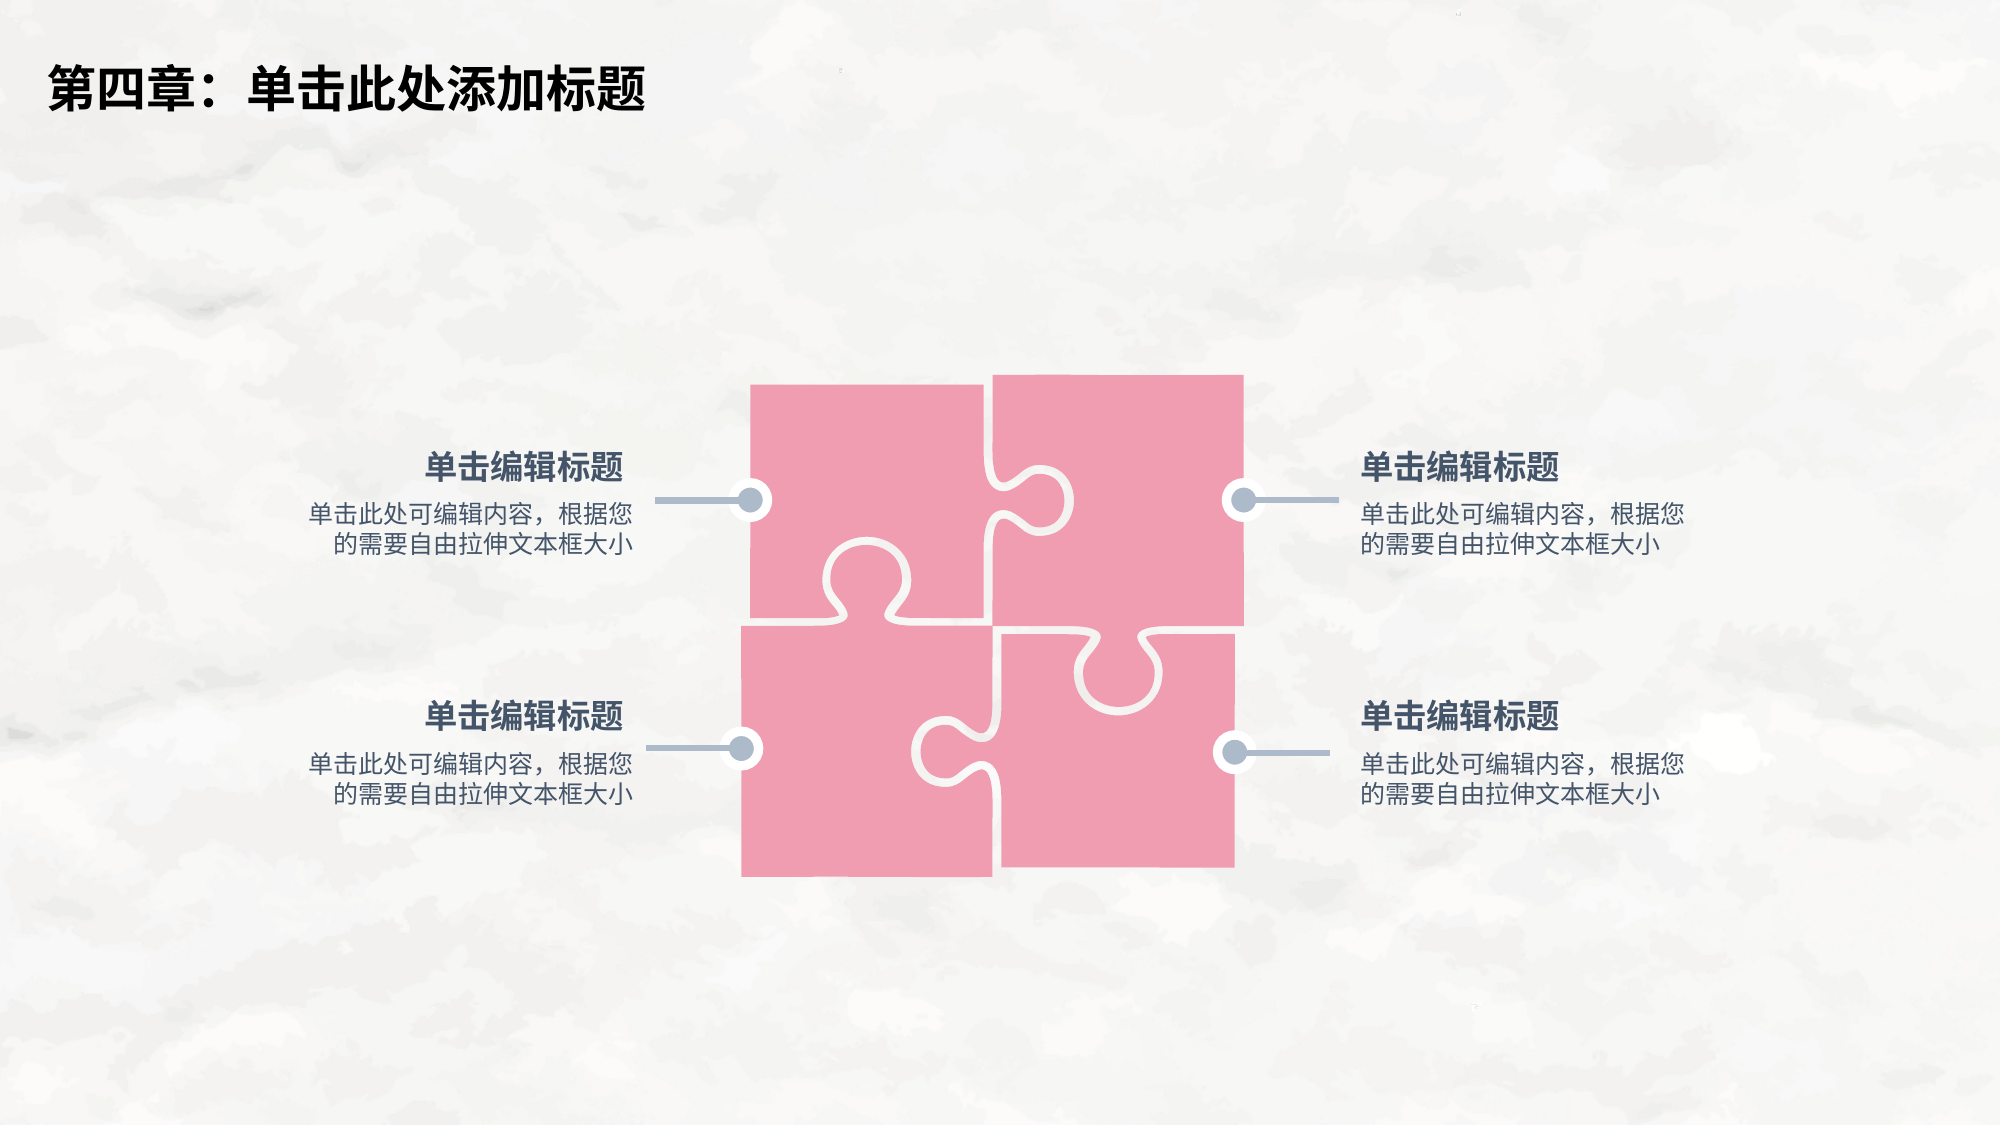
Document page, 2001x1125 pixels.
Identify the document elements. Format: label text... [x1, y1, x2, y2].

text_box 单击此处可编辑内容，根据您的需要自由拉伸文本框大小 [300, 498, 634, 559]
text_box 单击此处可编辑内容，根据您的需要自由拉伸文本框大小 [300, 748, 634, 809]
text_box 单击此处可编辑内容，根据您的需要自由拉伸文本框大小 [1360, 748, 1694, 809]
picture [0, 0, 2001, 1125]
text_box 单击此处可编辑内容，根据您的需要自由拉伸文本框大小 [1360, 498, 1694, 559]
text_box 单击编辑标题 [1360, 446, 1606, 487]
text_box [992, 374, 1244, 707]
text_box 单击编辑标题 [424, 446, 634, 487]
text_box [1216, 733, 1253, 771]
text_box 单击编辑标题 [1360, 695, 1606, 736]
text_box [750, 384, 1065, 619]
text_box [723, 730, 760, 767]
text_box [741, 544, 993, 878]
text_box [920, 633, 1235, 868]
text_box 第四章：单击此处添加标题 [31, 50, 688, 125]
text_box 单击编辑标题 [424, 695, 634, 736]
text_box [1225, 481, 1262, 519]
text_box [732, 481, 769, 519]
